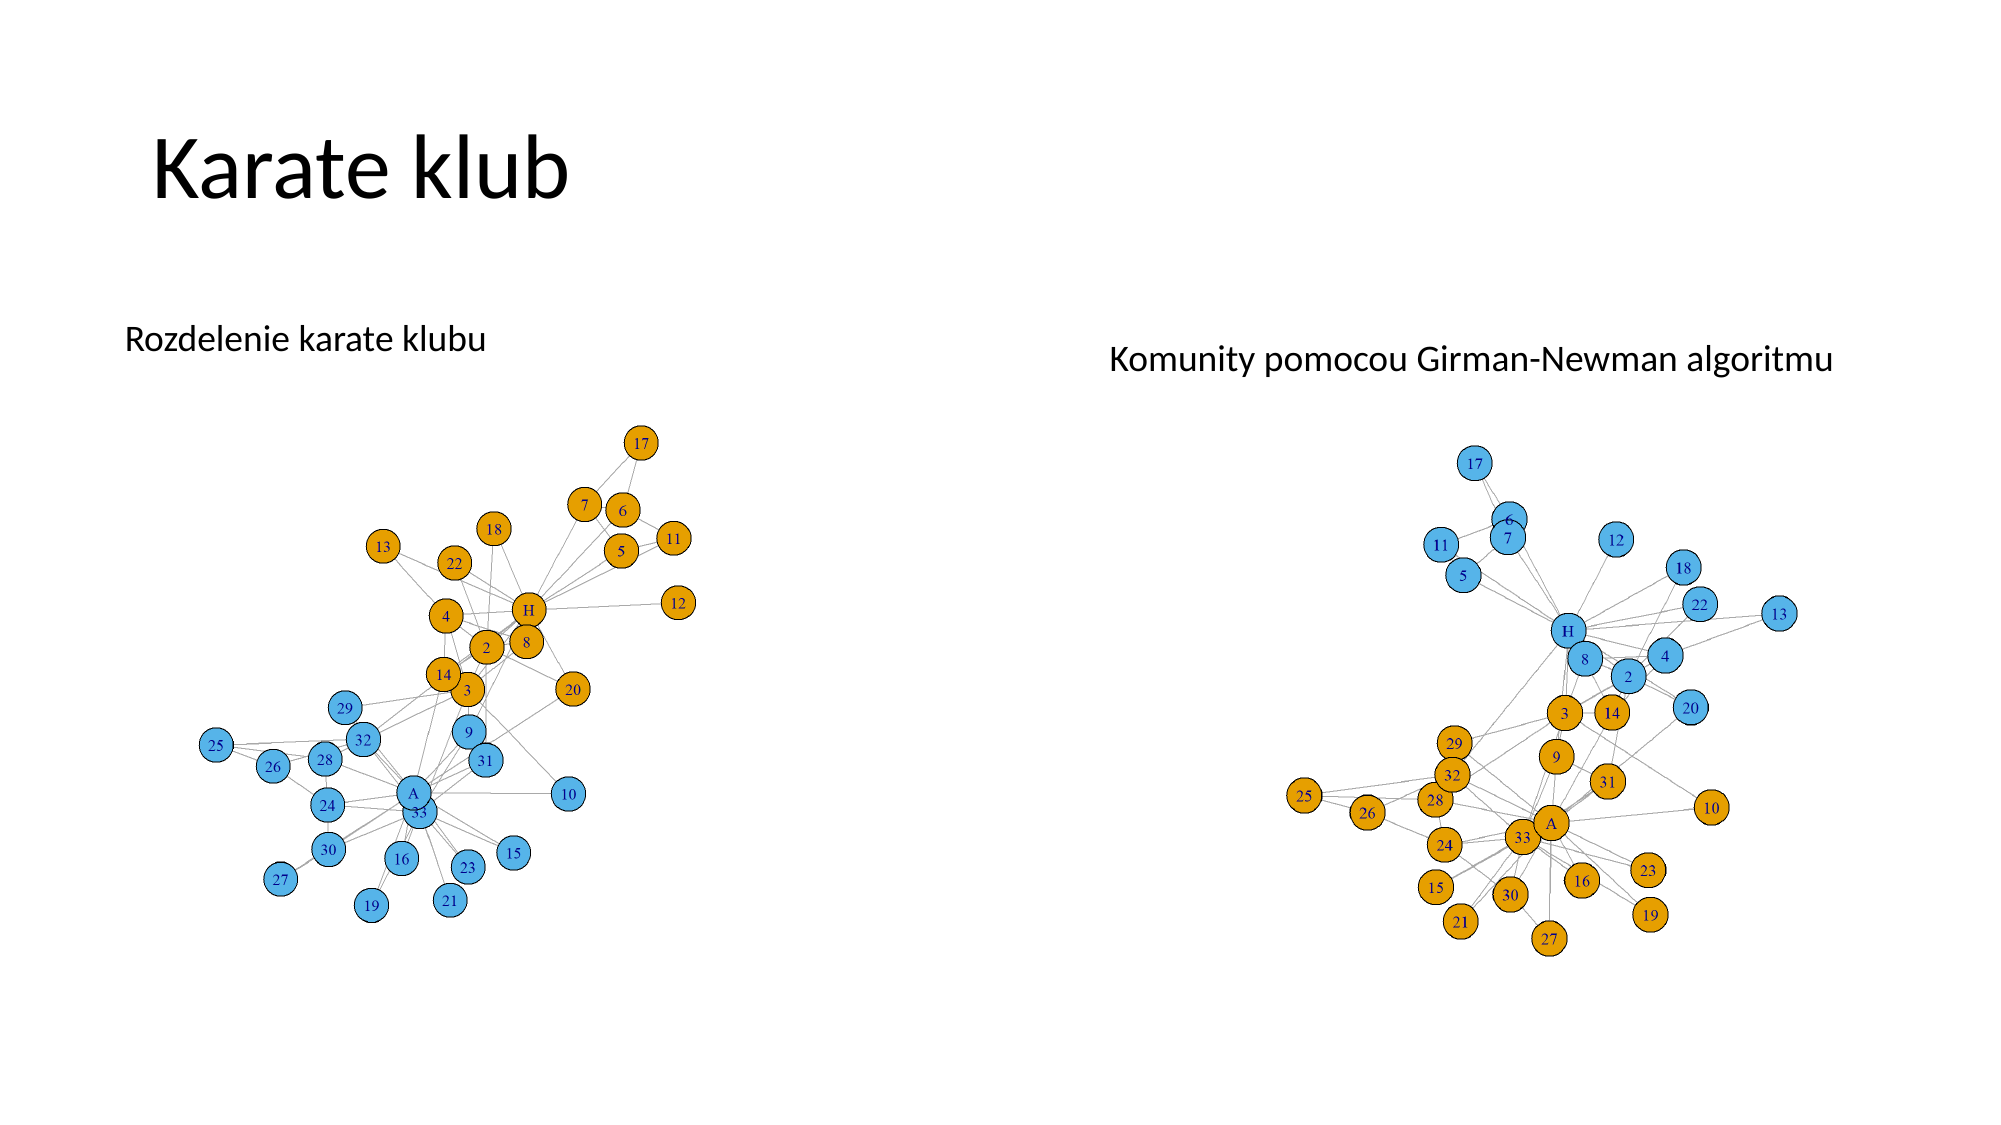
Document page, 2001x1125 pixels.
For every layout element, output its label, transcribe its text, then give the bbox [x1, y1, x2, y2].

title Karate klub [137, 59, 1863, 278]
text_box Rozdelenie karate klubu [109, 299, 1049, 375]
picture [1121, 343, 1924, 1078]
text_box Komunity pomocou Girman-Newman algoritmu [1094, 318, 2000, 394]
picture [38, 326, 819, 1041]
